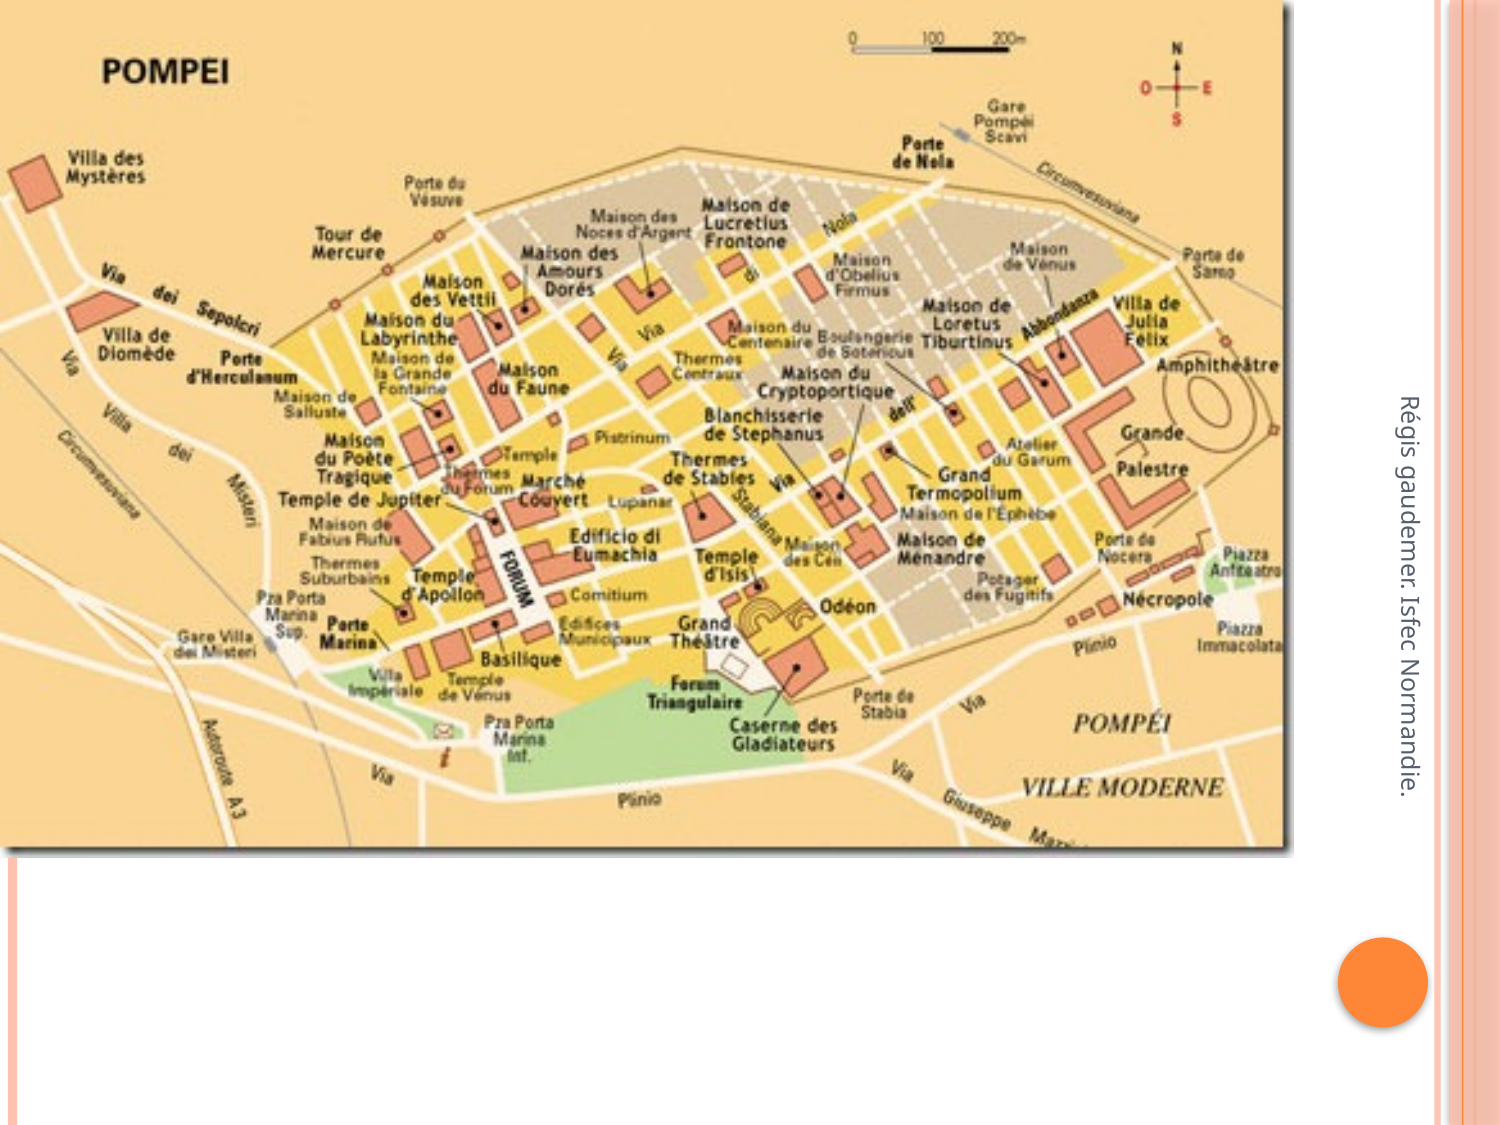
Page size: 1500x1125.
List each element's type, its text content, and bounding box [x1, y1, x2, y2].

footer Régis gaudemer. Isfec Normandie. [1379, 380, 1440, 906]
picture [0, 0, 1294, 858]
